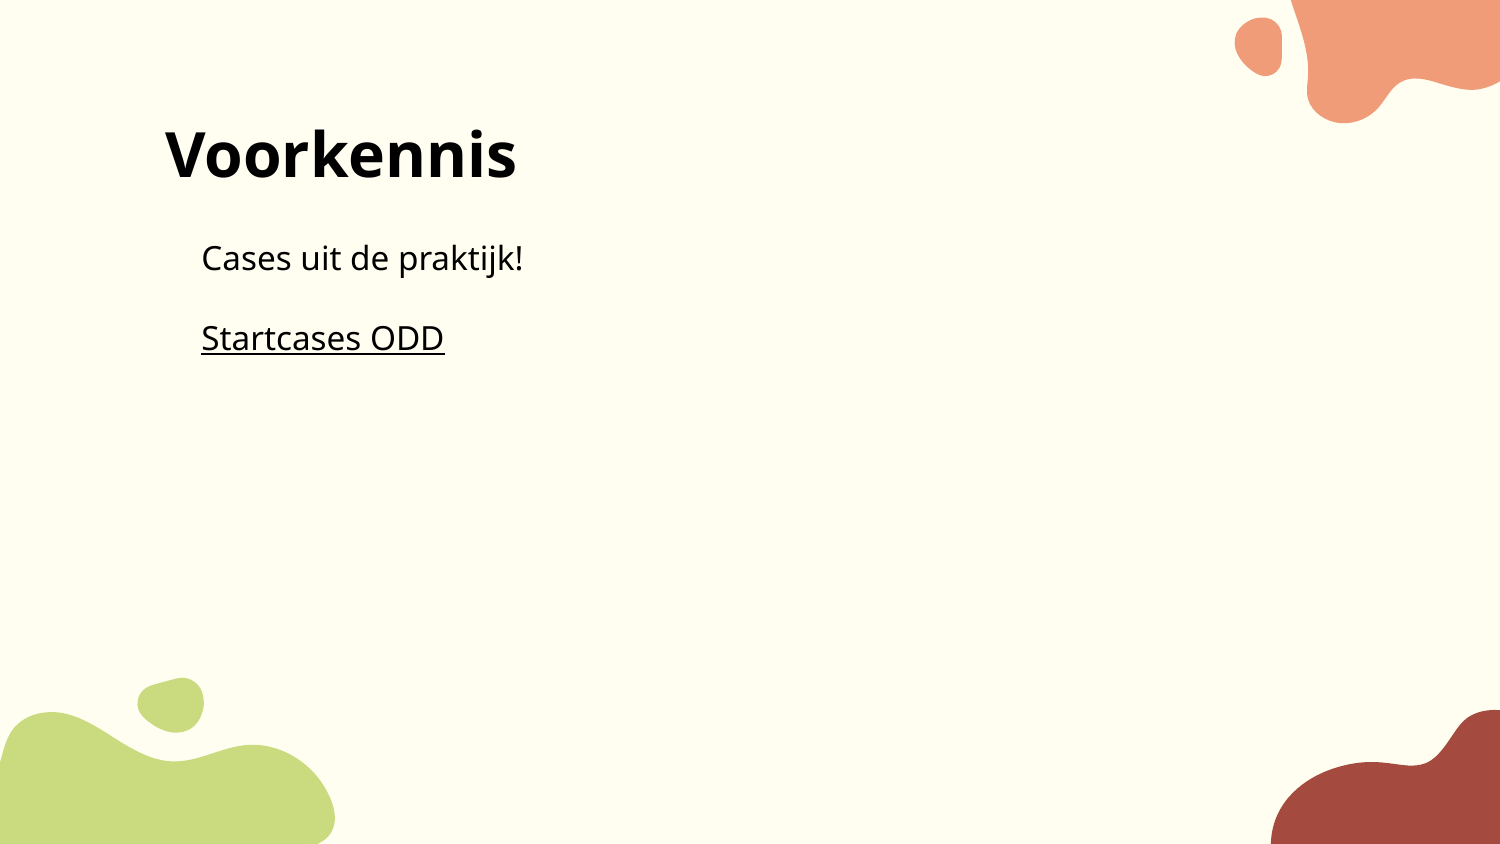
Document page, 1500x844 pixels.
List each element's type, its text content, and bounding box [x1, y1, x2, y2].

title Voorkennis [150, 100, 1410, 195]
list Cases uit de praktijk! Startcases ODD [186, 221, 1276, 744]
